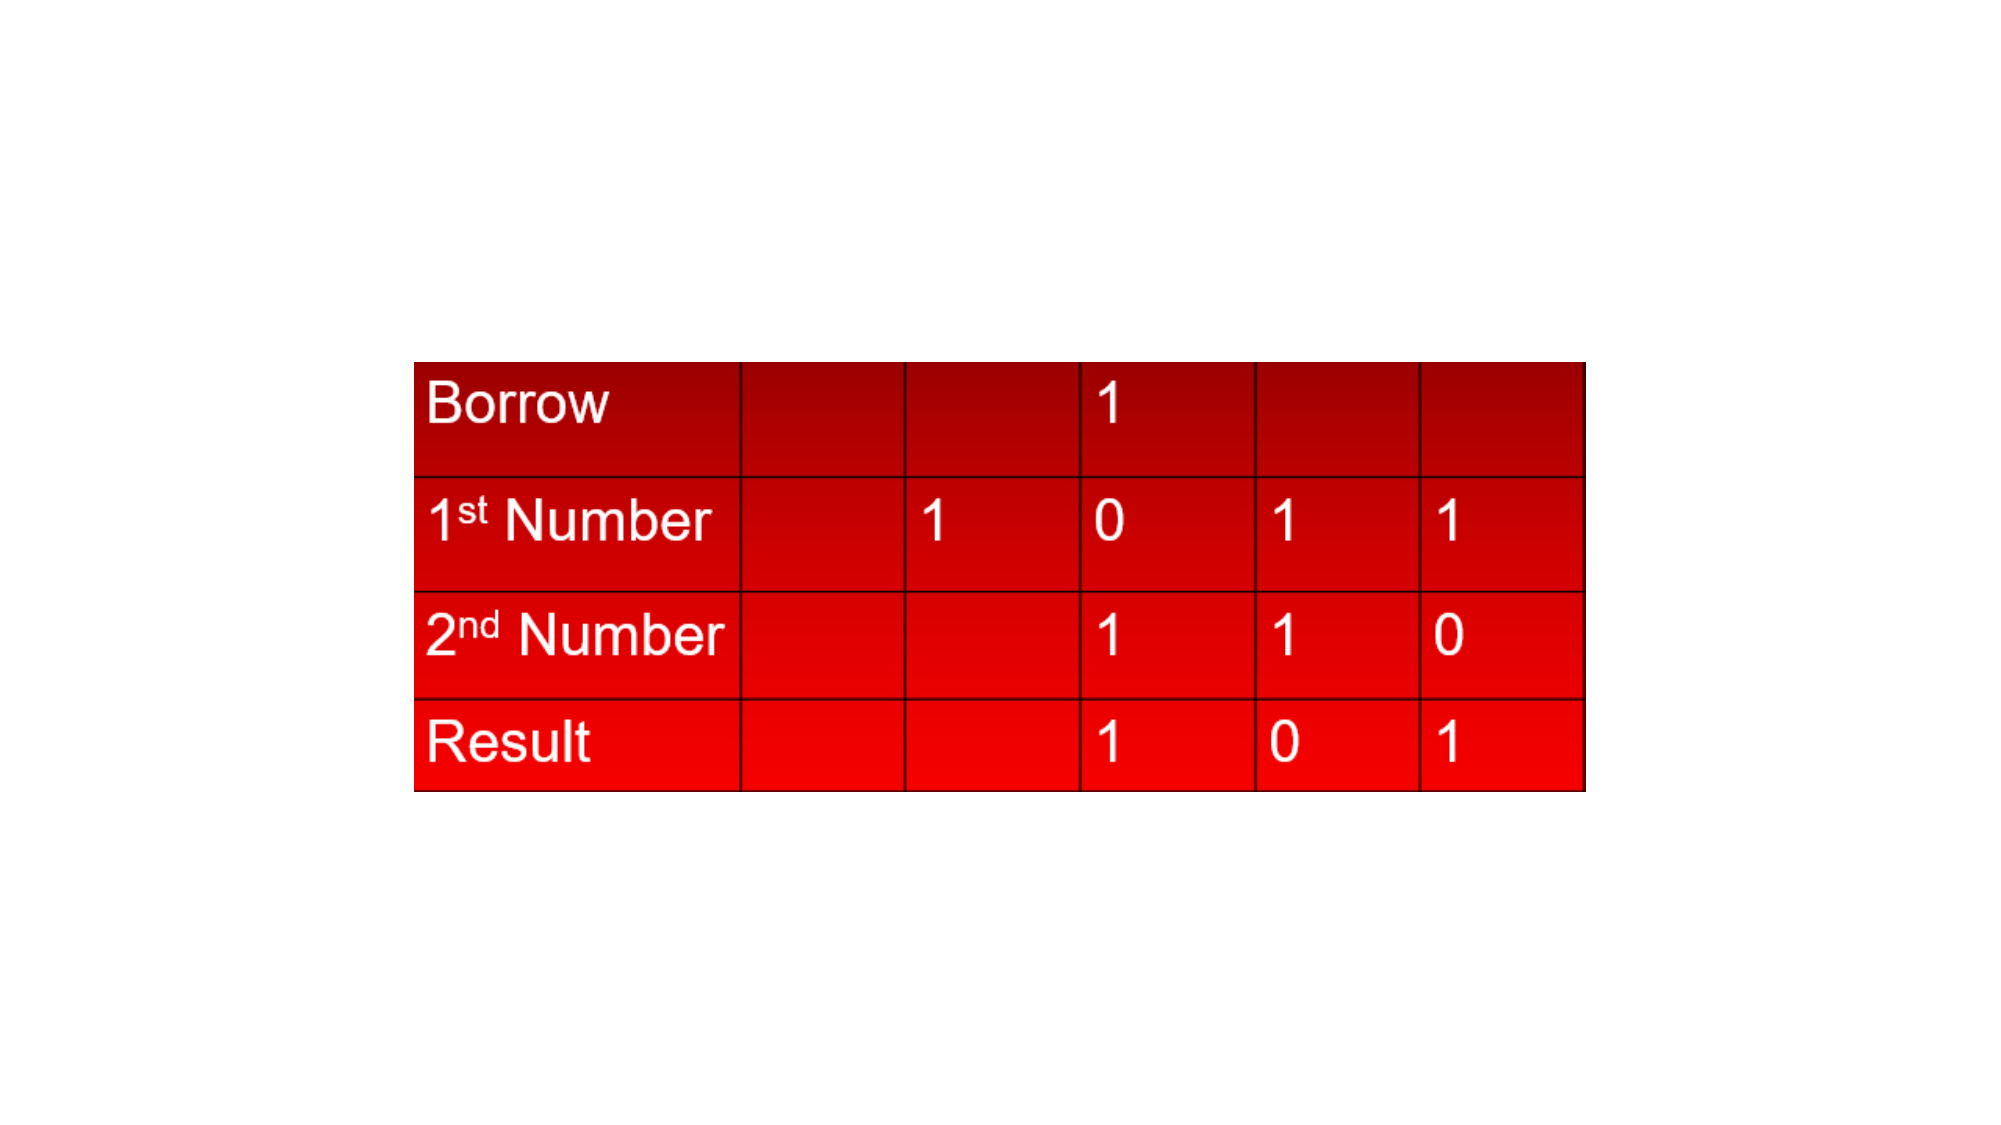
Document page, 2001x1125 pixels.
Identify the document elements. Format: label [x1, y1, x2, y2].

list [414, 362, 1586, 792]
